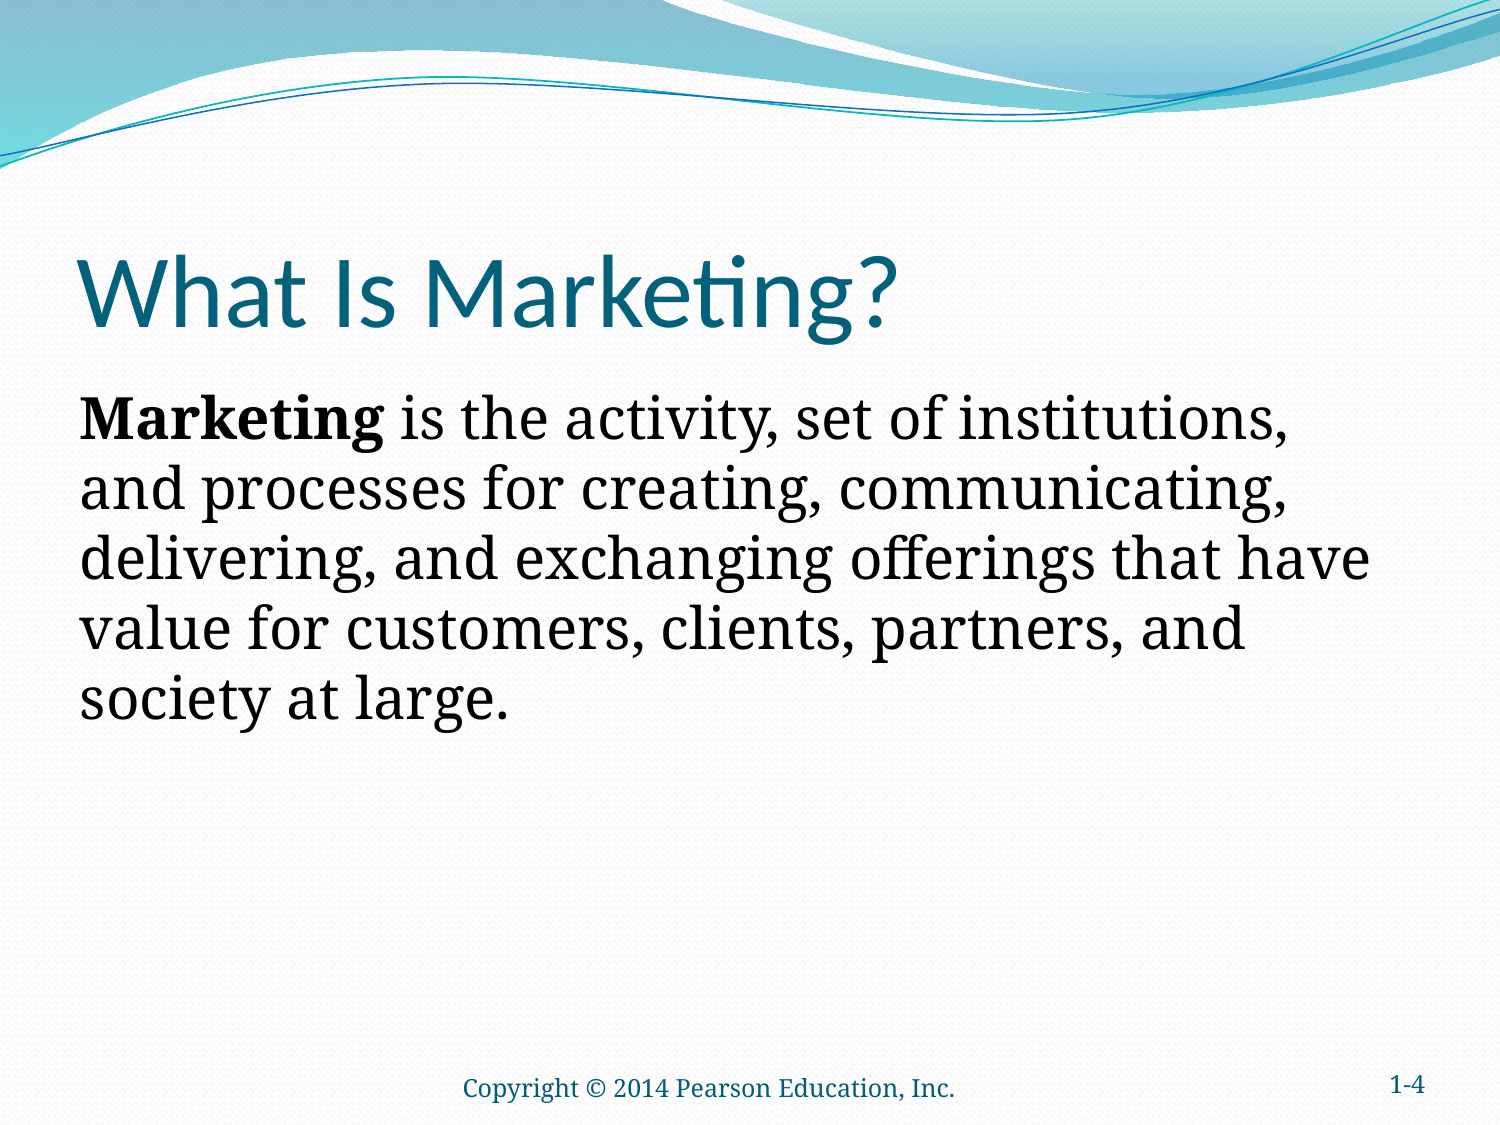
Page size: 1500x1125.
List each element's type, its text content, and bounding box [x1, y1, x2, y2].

title What Is Marketing? [76, 160, 1428, 349]
slide_number 1-4 [1299, 1042, 1425, 1103]
footer Copyright © 2014 Pearson Education, Inc. [437, 1042, 988, 1103]
list Marketing is the activity, set of institutions, and processes for creating, communicating, delivering, and exchanging offerings that have value for customers, clients, partners, and society at large. [64, 373, 1416, 1094]
